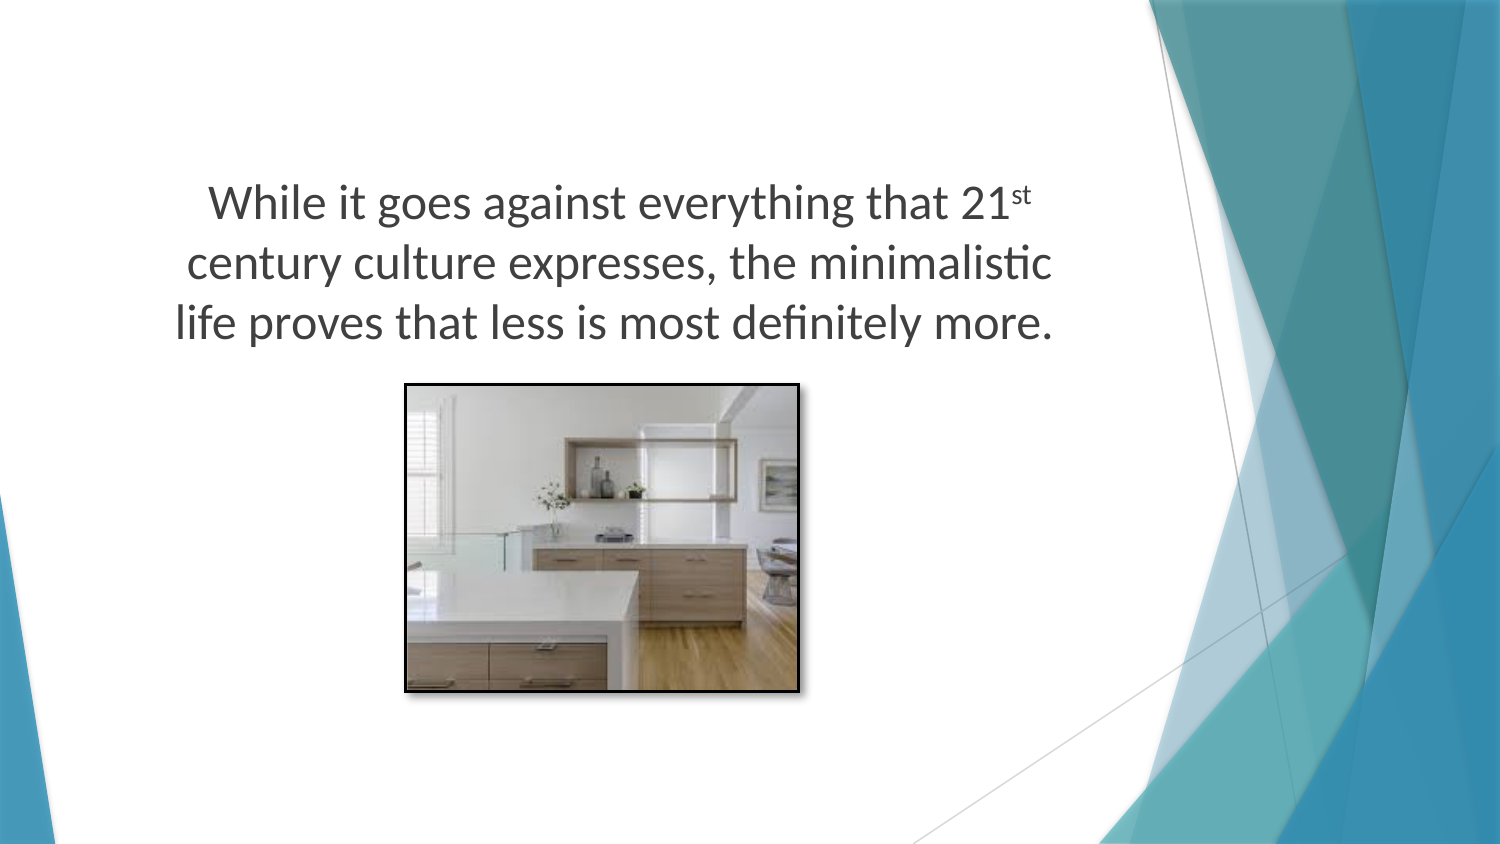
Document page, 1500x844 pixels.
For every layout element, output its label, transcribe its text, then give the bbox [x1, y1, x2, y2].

list While it goes against everything that 21st century culture expresses, the minimalistic life proves that less is most definitely more. [135, 161, 1105, 387]
picture [406, 385, 798, 691]
